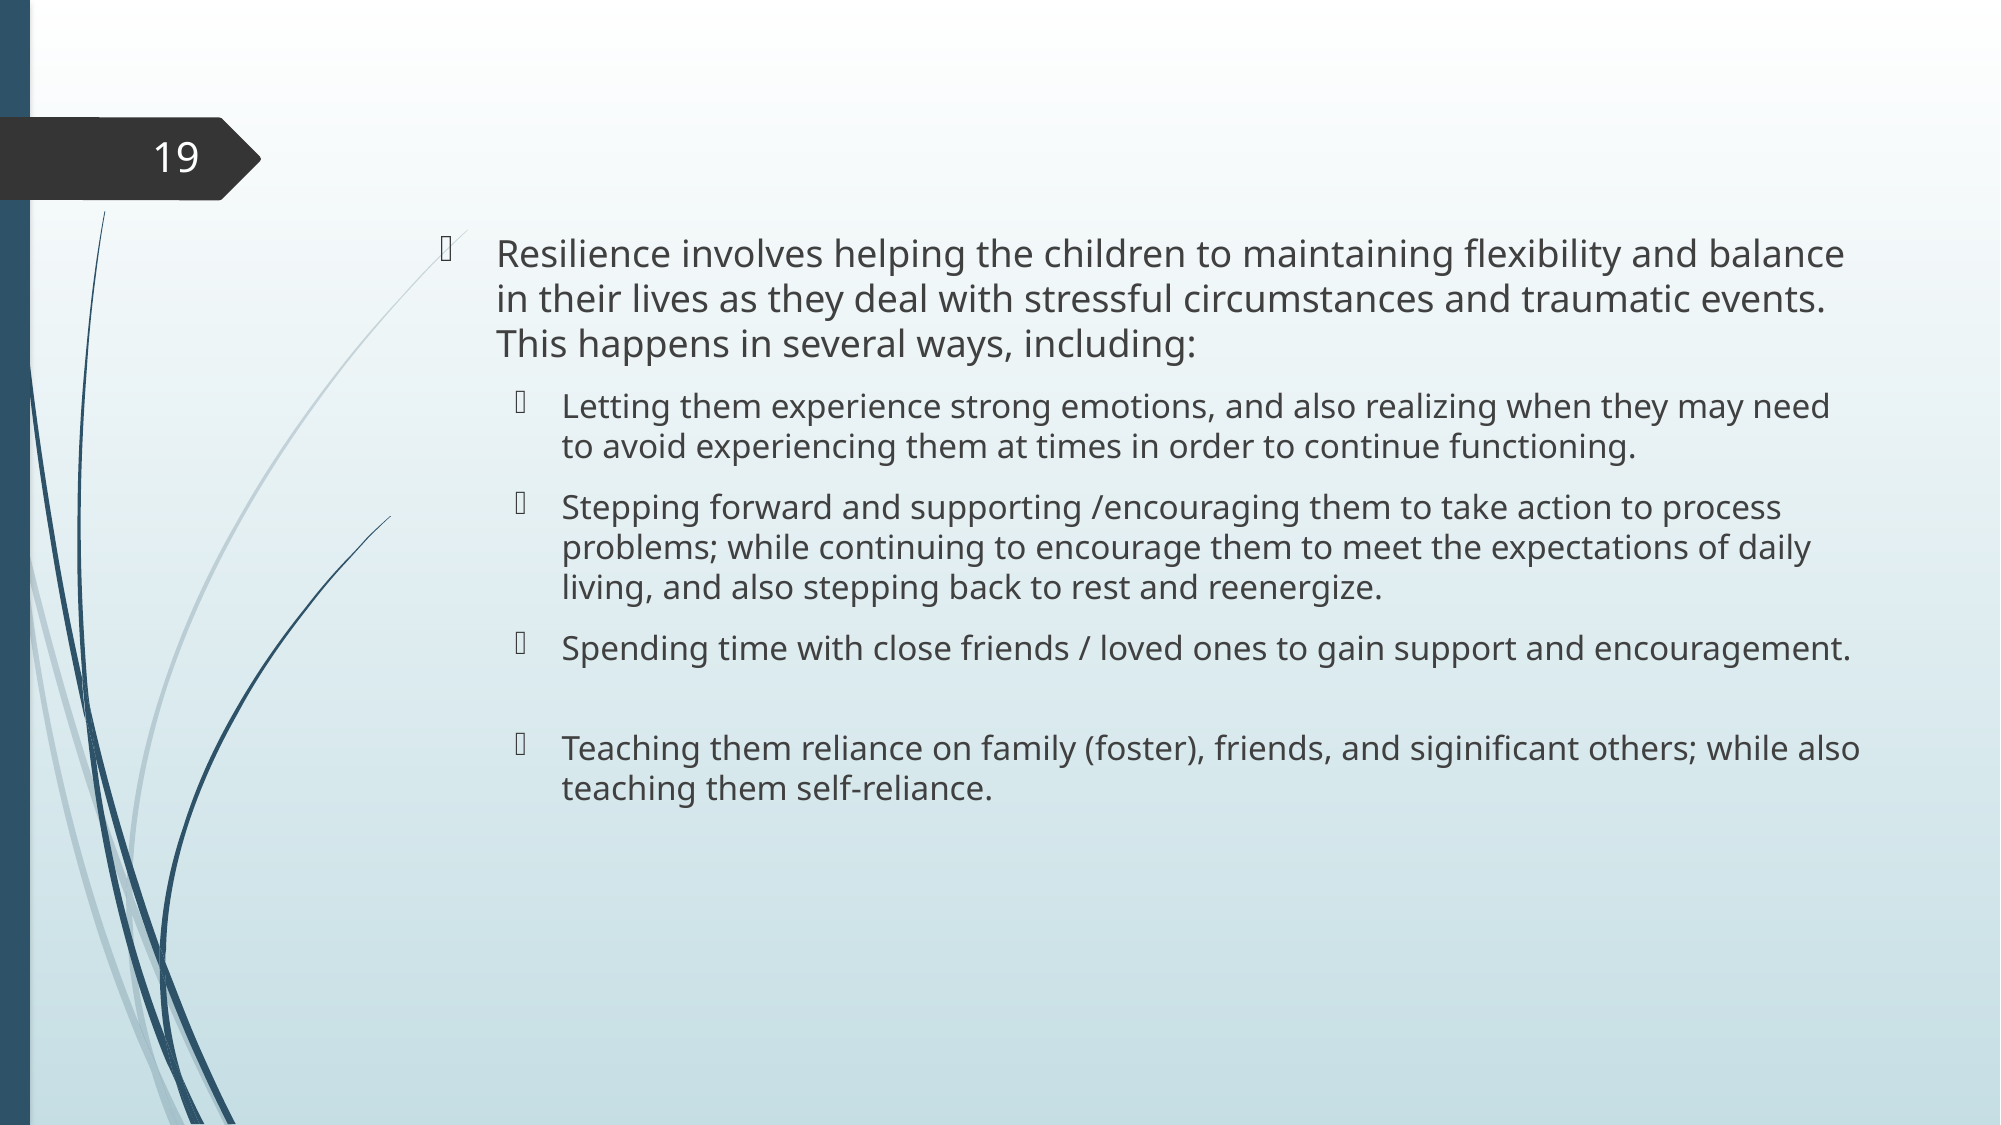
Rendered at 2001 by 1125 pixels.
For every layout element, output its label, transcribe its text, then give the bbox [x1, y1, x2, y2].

list Resilience involves helping the children to maintaining flexibility and balance in their lives as they deal with stressful circumstances and traumatic events. This happens in several ways, including: Letting them experience strong emotions, and also realizing when they may need to avoid experiencing them at times in order to continue functioning. Stepping forward and supporting /encouraging them to take action to process problems; while continuing to encourage them to meet the expectations of daily living, and also stepping back to rest and reenergize. Spending time with close friends / loved ones to gain support and encouragement. Teaching them reliance on family (foster), friends, and siginificant others; while also teaching them self-reliance. [424, 156, 1888, 970]
slide_number 19 [87, 129, 216, 190]
